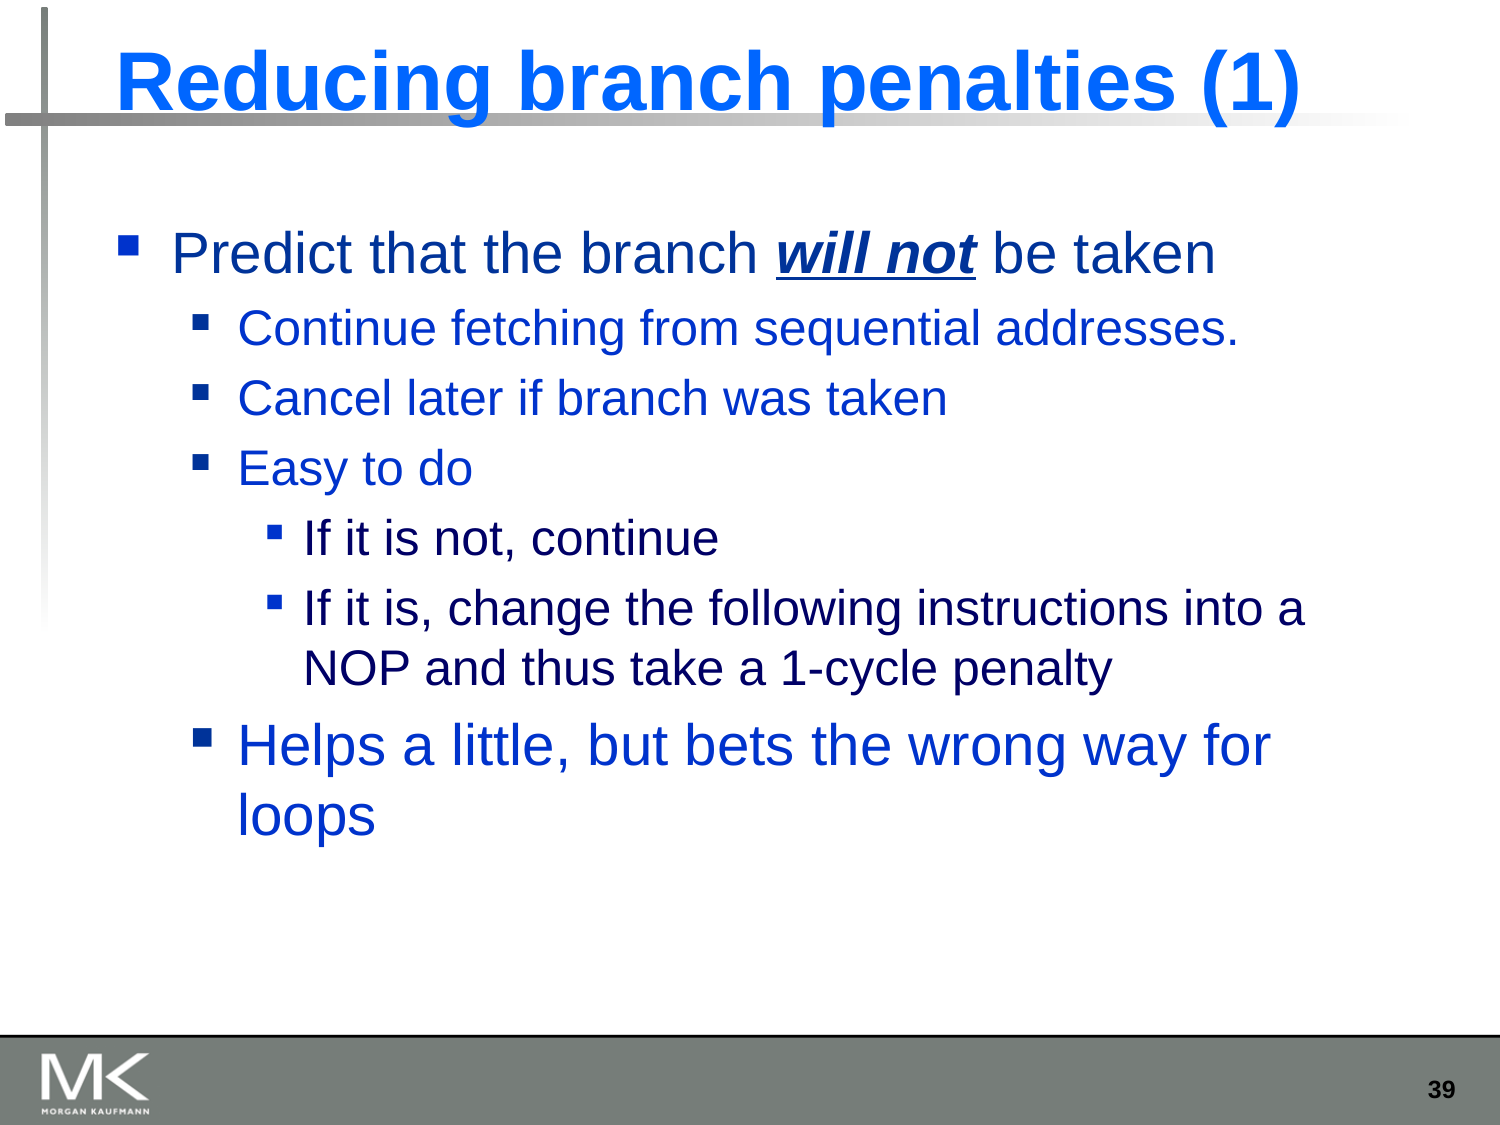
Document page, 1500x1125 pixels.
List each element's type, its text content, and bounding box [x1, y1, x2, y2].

title Reducing branch penalties (1) [100, 18, 1460, 135]
list Predict that the branch will not be taken Continue fetching from sequential addresses. Cancel later if branch was taken Easy to do If it is not, continue If it is, change the following instructions into a NOP and thus take a 1-cycle penalty Helps a little, but bets the wrong way for loops [100, 207, 1376, 901]
picture [29, 1046, 160, 1123]
